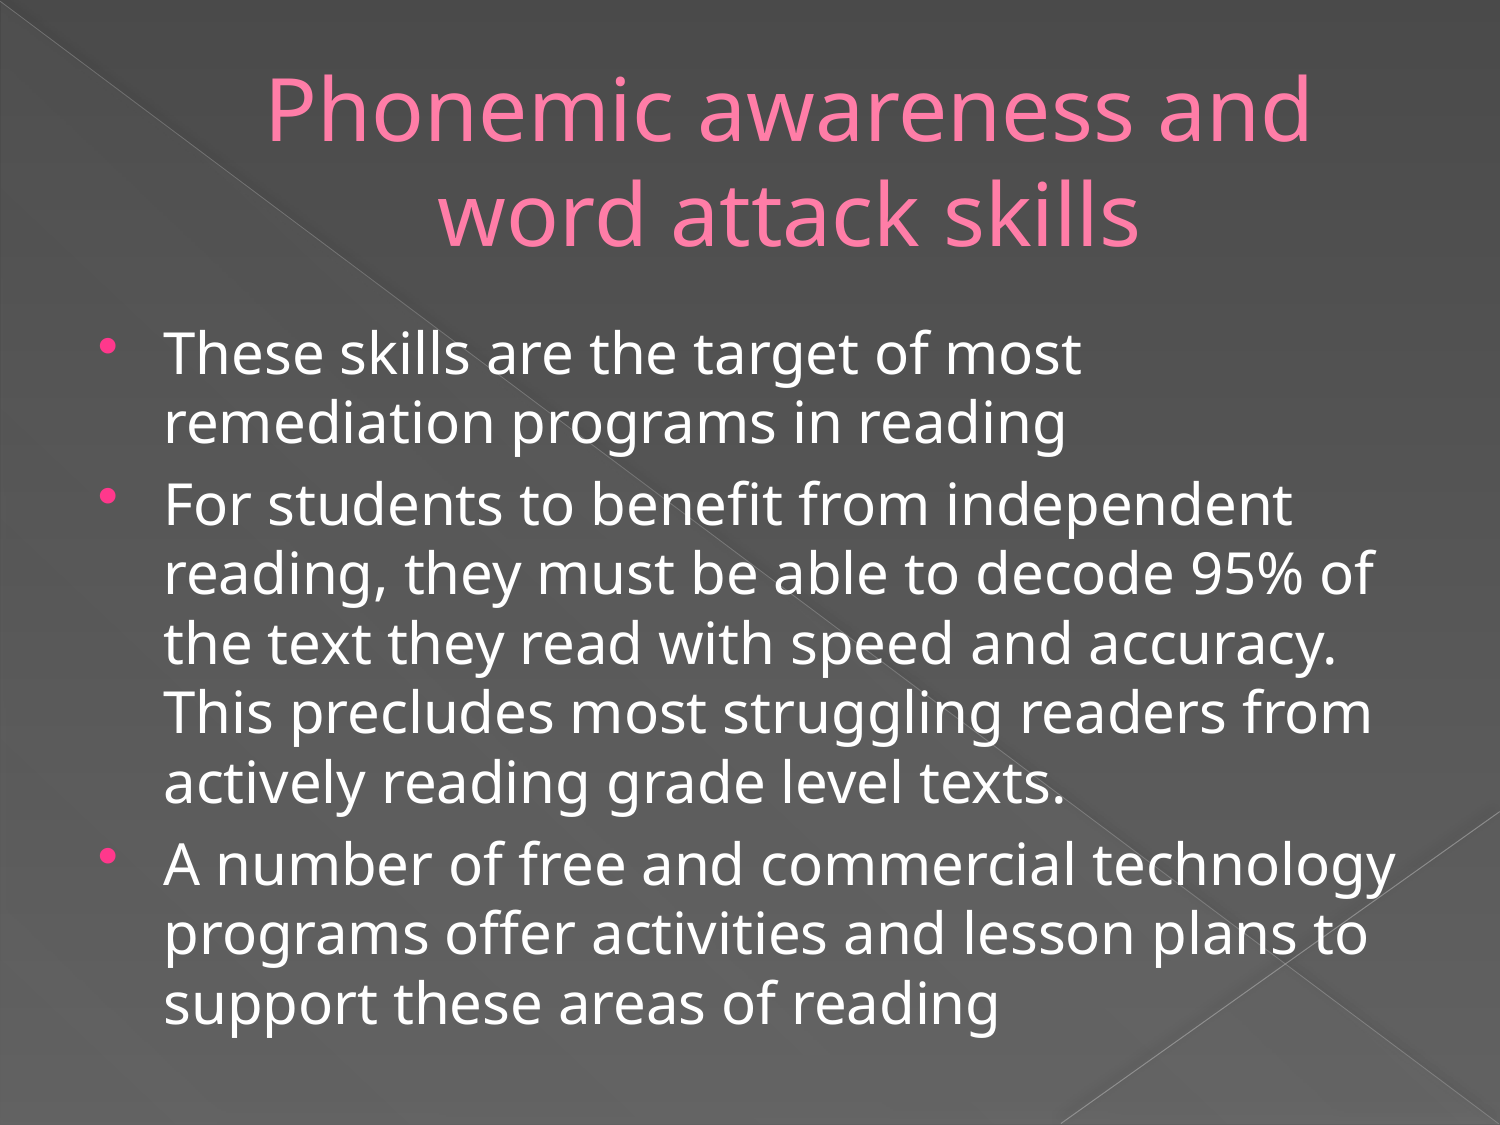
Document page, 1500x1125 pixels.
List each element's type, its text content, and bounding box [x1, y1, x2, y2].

list These skills are the target of most remediation programs in reading For students to benefit from independent reading, they must be able to decode 95% of the text they read with speed and accuracy. This precludes most struggling readers from actively reading grade level texts. A number of free and commercial technology programs offer activities and lesson plans to support these areas of reading [75, 308, 1425, 1059]
title Phonemic awareness and word attack skills [75, 43, 1425, 274]
